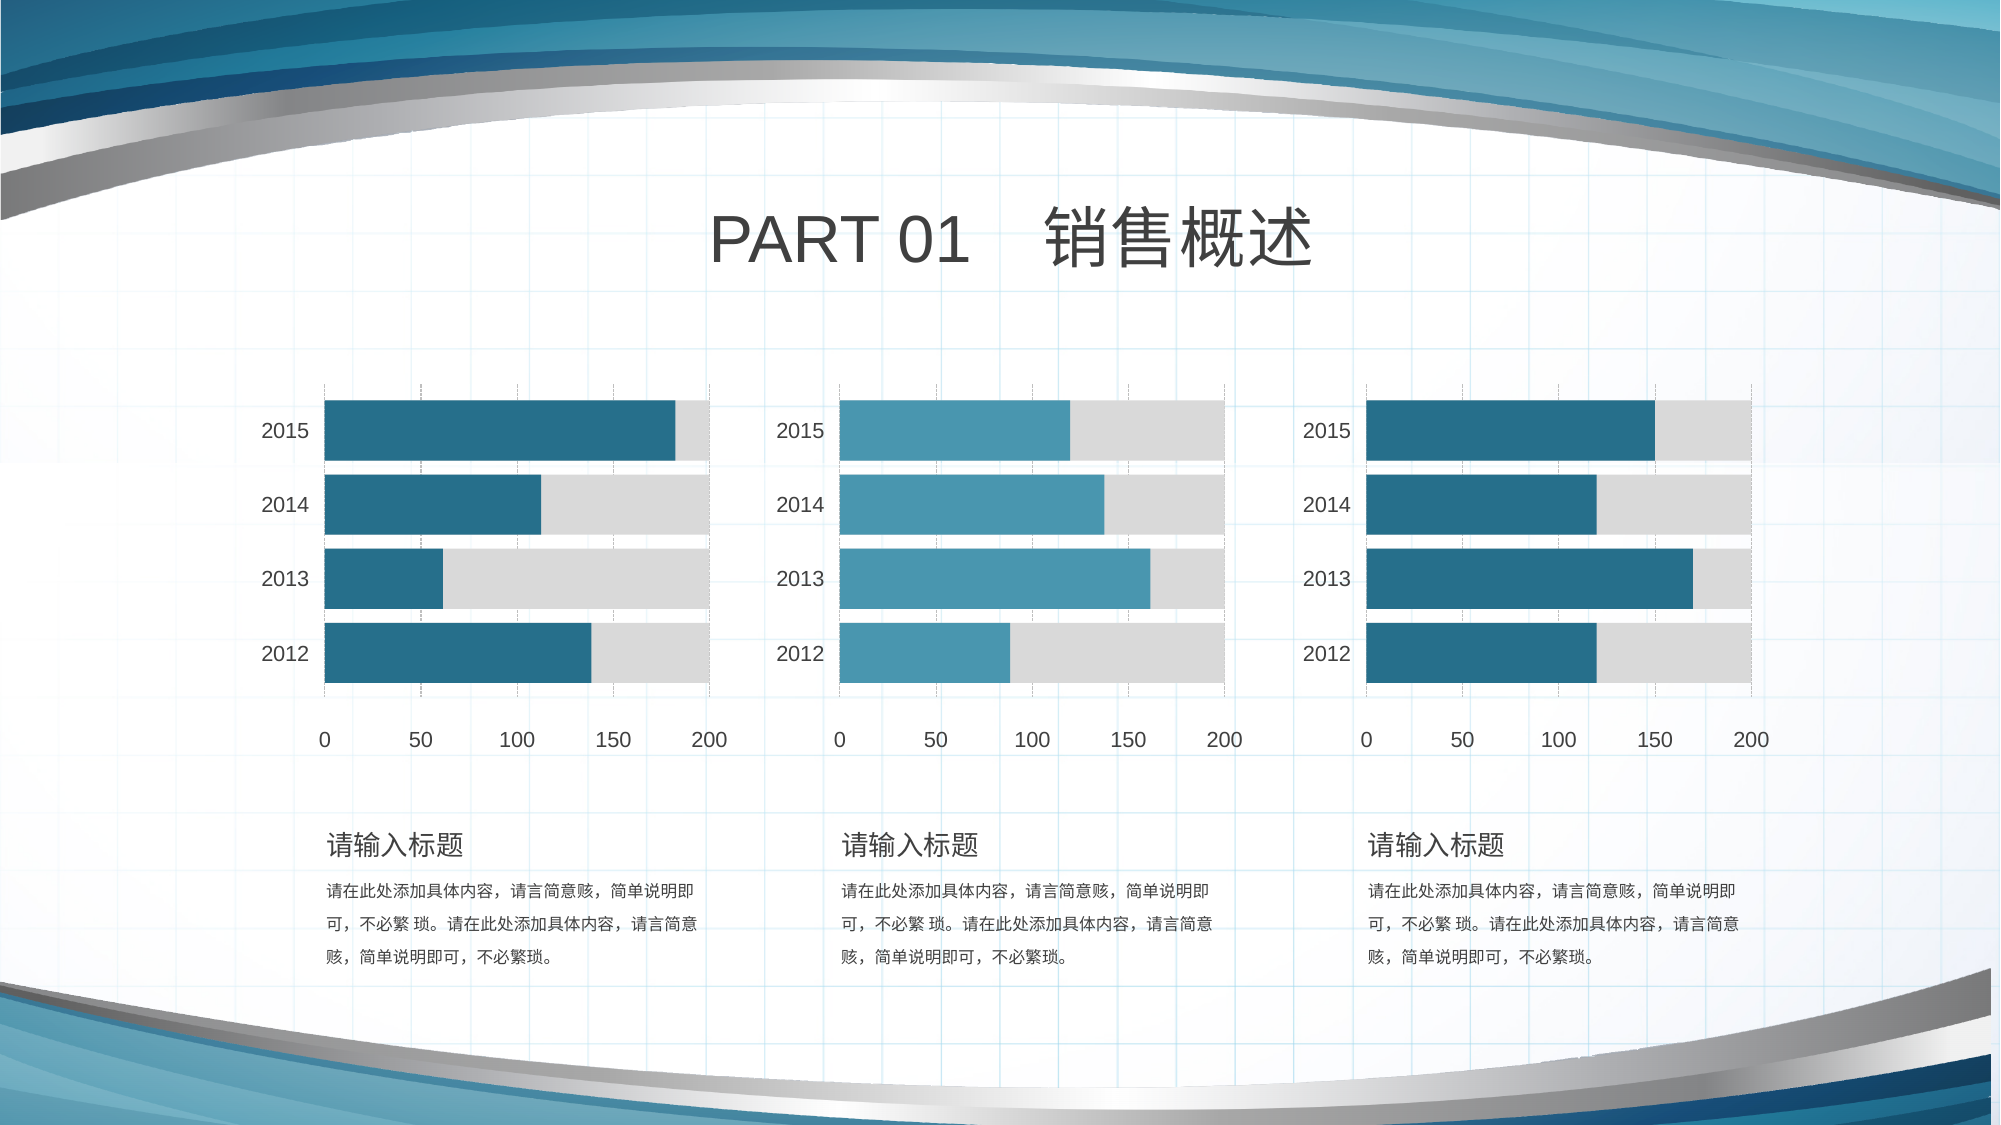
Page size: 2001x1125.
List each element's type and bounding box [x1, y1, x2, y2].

picture [0, 0, 2000, 220]
picture [0, 968, 1991, 1125]
text_box [760, 384, 1260, 758]
text_box [0, 220, 2000, 1125]
text_box [1287, 384, 1786, 758]
text_box [245, 384, 744, 758]
